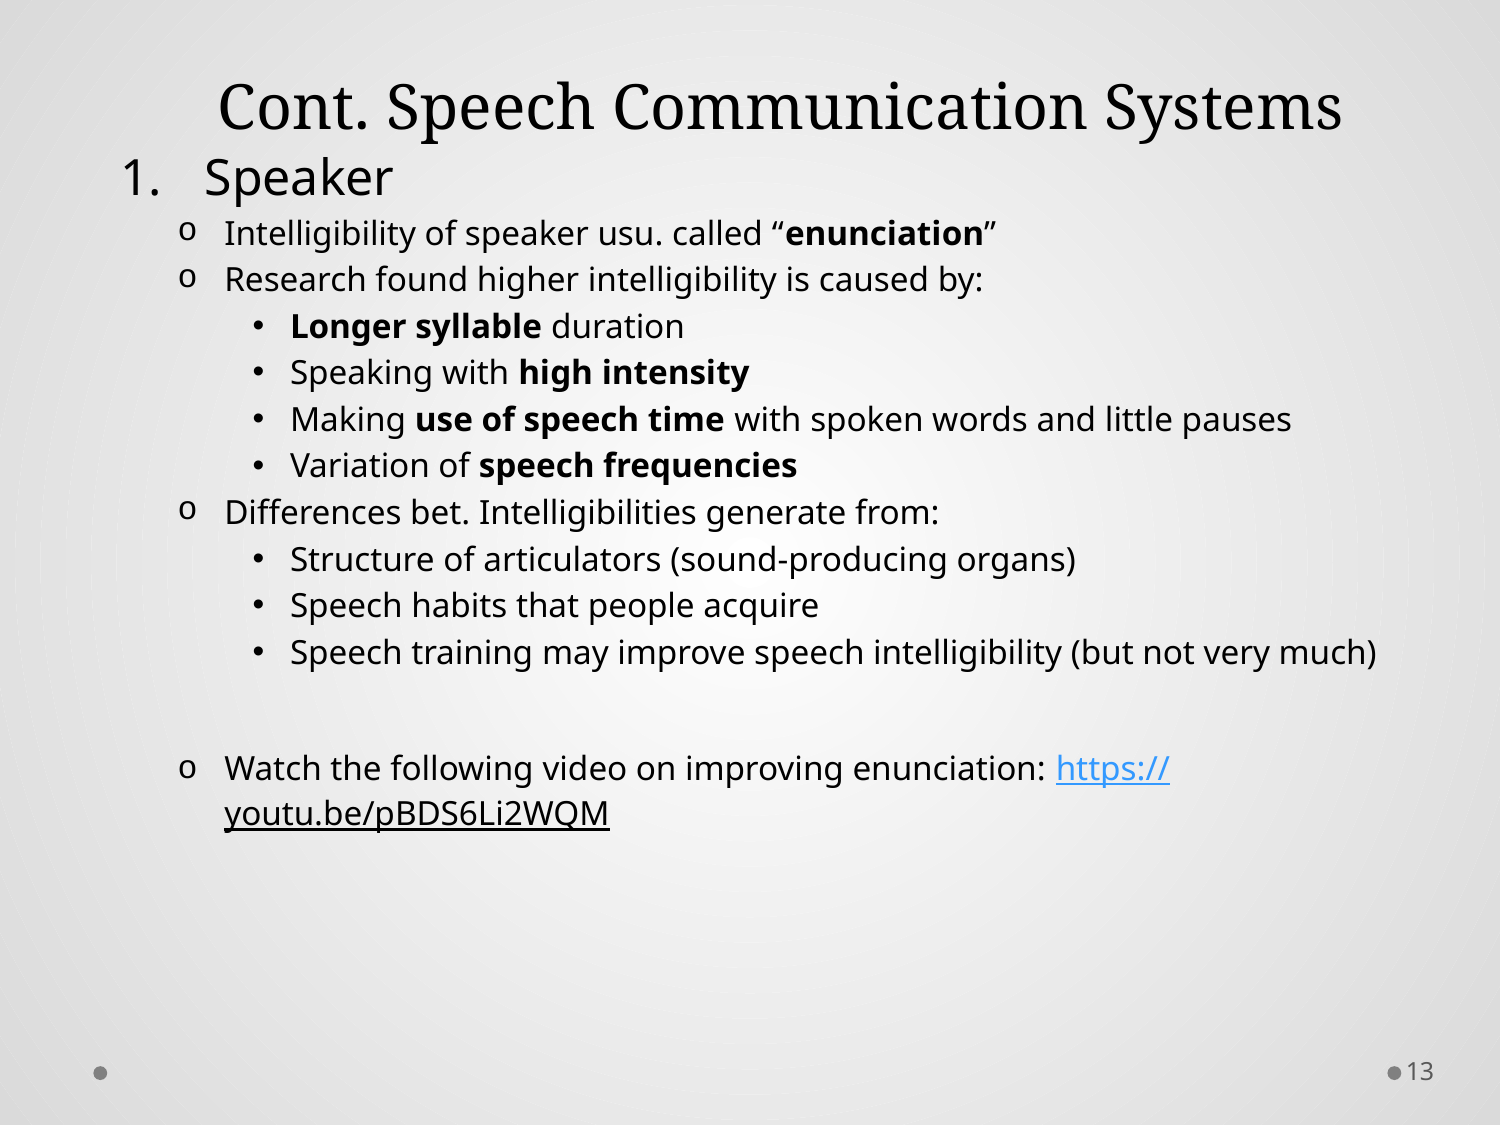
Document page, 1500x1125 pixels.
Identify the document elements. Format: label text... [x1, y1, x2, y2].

title Cont. Speech Communication Systems [62, 50, 1500, 150]
slide_number 13 [1401, 1042, 1494, 1103]
list Speaker Intelligibility of speaker usu. called “enunciation” Research found higher intelligibility is caused by: Longer syllable duration Speaking with high intensity Making use of speech time with spoken words and little pauses Variation of speech frequencies Differences bet. Intelligibilities generate from: Structure of articulators (sound-producing organs) Speech habits that people acquire Speech training may improve speech intelligibility (but not very much) Watch the following video on improving enunciation: https://youtu.be/pBDS6Li2WQM [87, 137, 1438, 1113]
